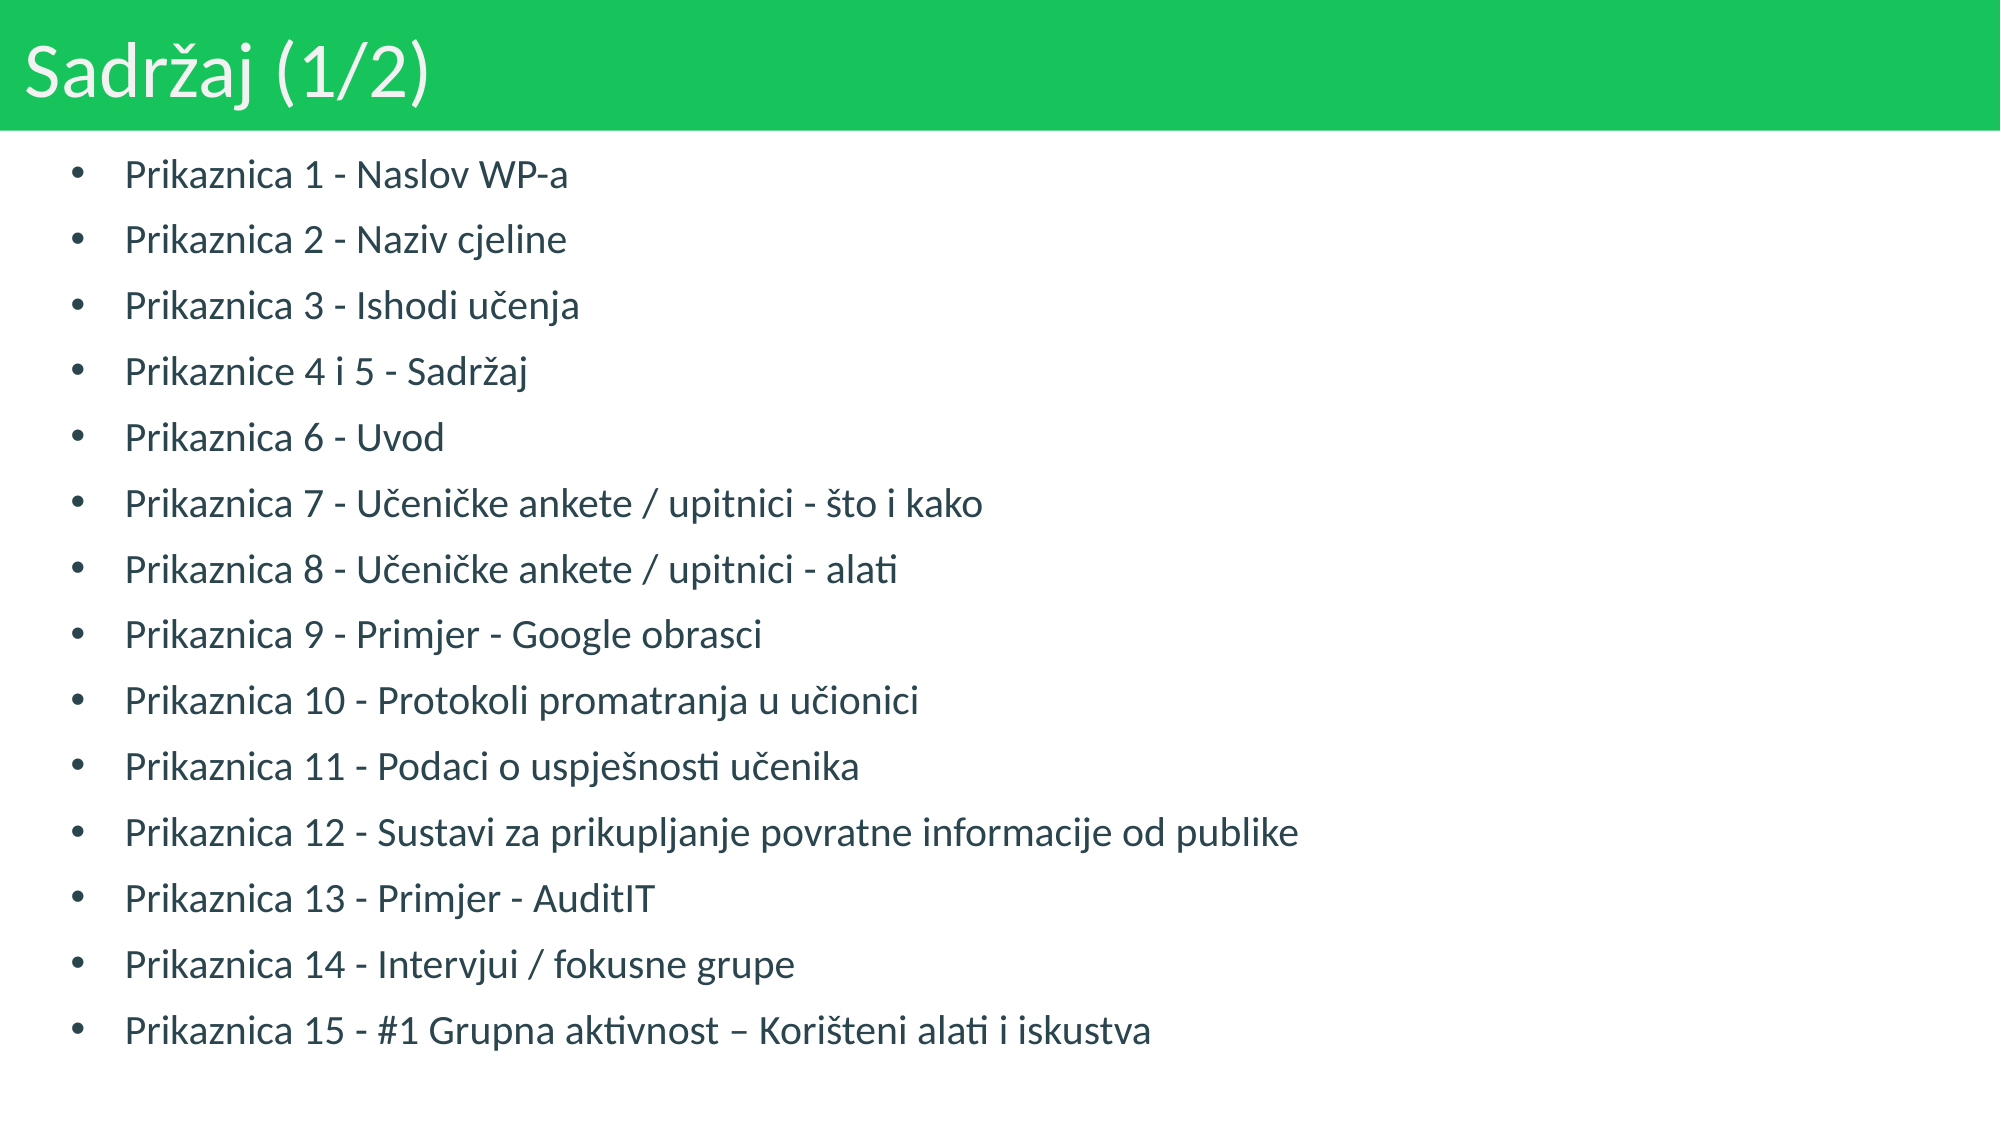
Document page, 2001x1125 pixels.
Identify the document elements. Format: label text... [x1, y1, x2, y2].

title Sadržaj (1/2) [16, 13, 1976, 131]
list Prikaznica 1 - Naslov WP-a Prikaznica 2 - Naziv cjeline Prikaznica 3 - Ishodi učenja Prikaznice 4 i 5 - Sadržaj Prikaznica 6 - Uvod Prikaznica 7 - Učeničke ankete / upitnici - što i kako Prikaznica 8 - Učeničke ankete / upitnici - alati Prikaznica 9 - Primjer - Google obrasci Prikaznica 10 - Protokoli promatranja u učionici Prikaznica 11 - Podaci o uspješnosti učenika Prikaznica 12 - Sustavi za prikupljanje povratne informacije od publike Prikaznica 13 - Primjer - AuditIT Prikaznica 14 - Intervjui / fokusne grupe Prikaznica 15 - #1 Grupna aktivnost – Korišteni alati i iskustva [16, 144, 1976, 1108]
